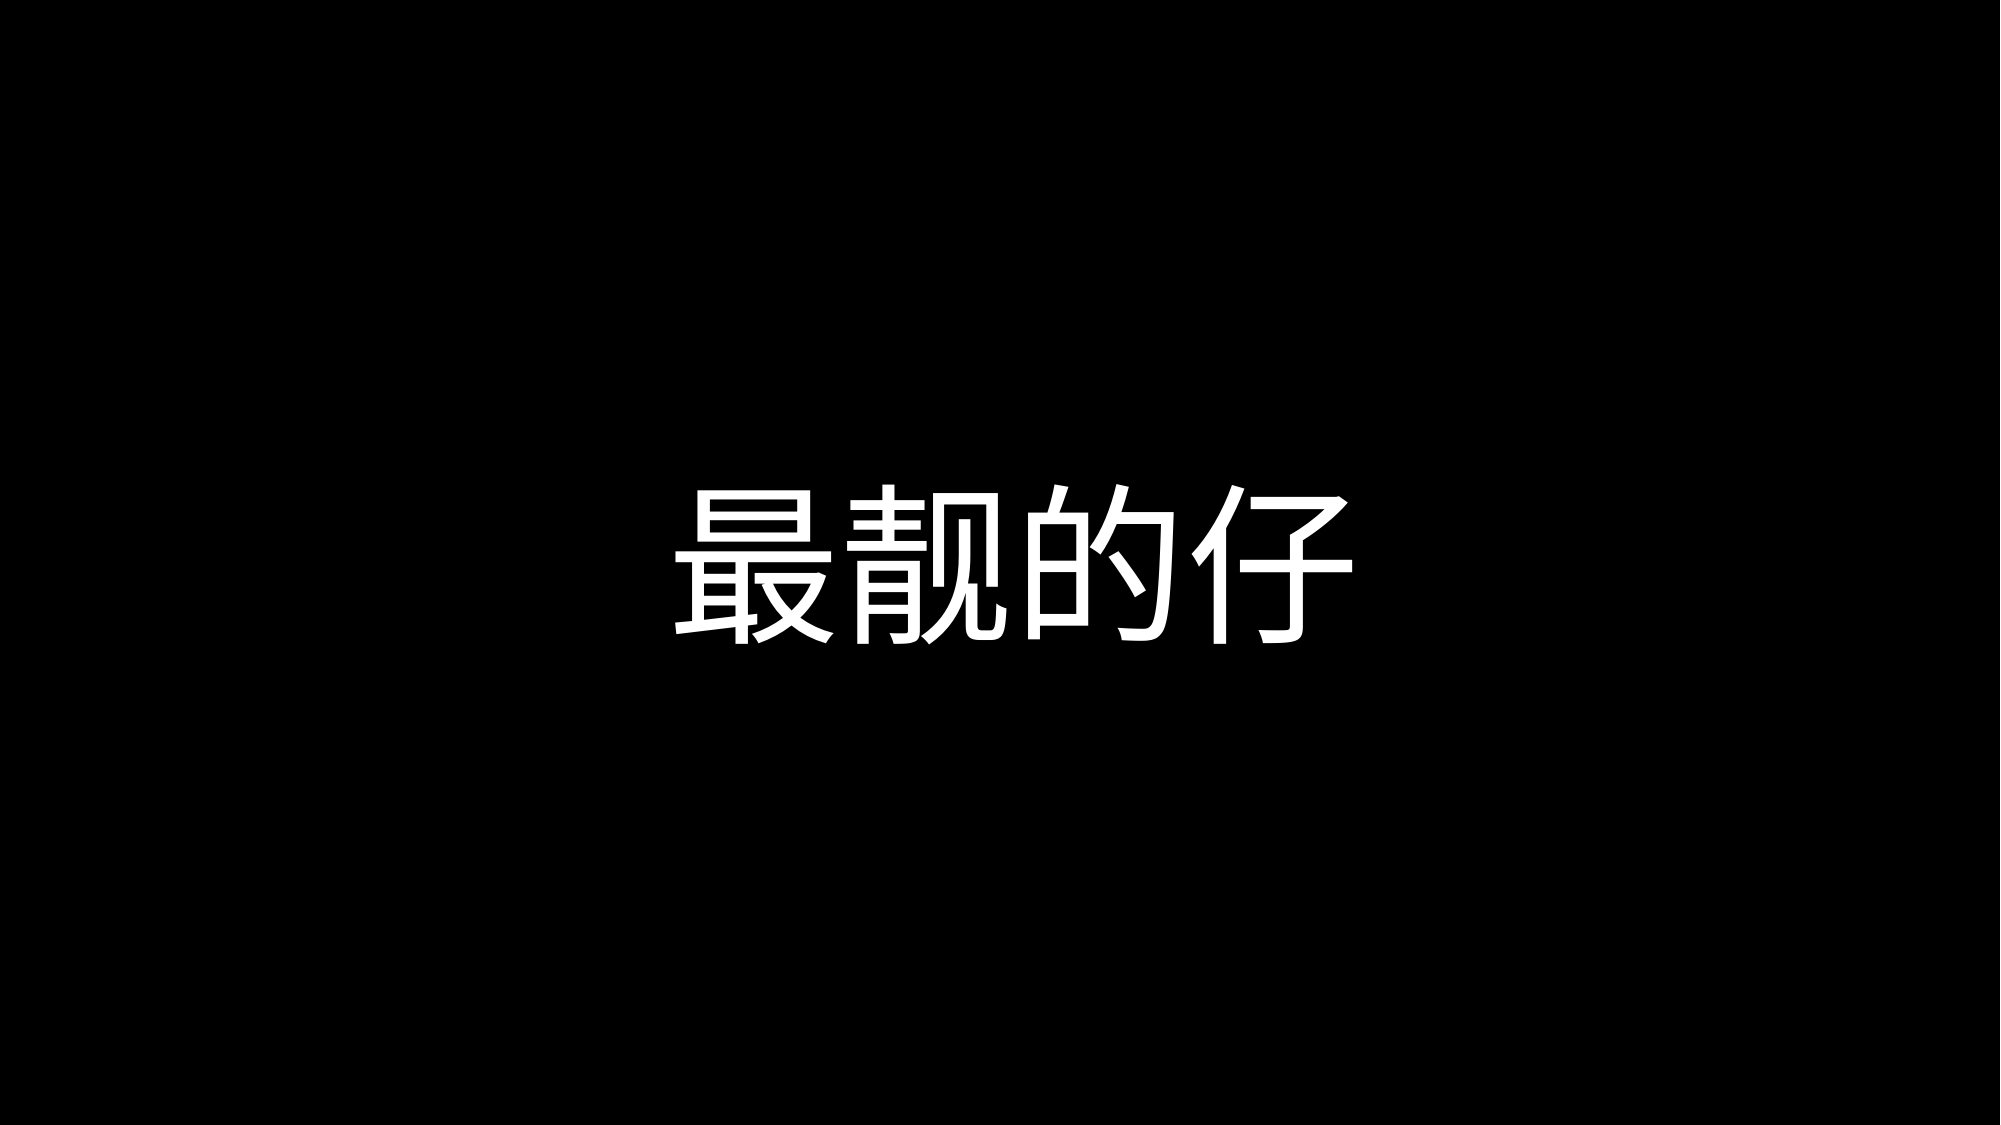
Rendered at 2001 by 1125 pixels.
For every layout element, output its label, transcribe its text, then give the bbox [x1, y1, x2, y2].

text_box 最靓的仔 [415, 450, 1613, 673]
